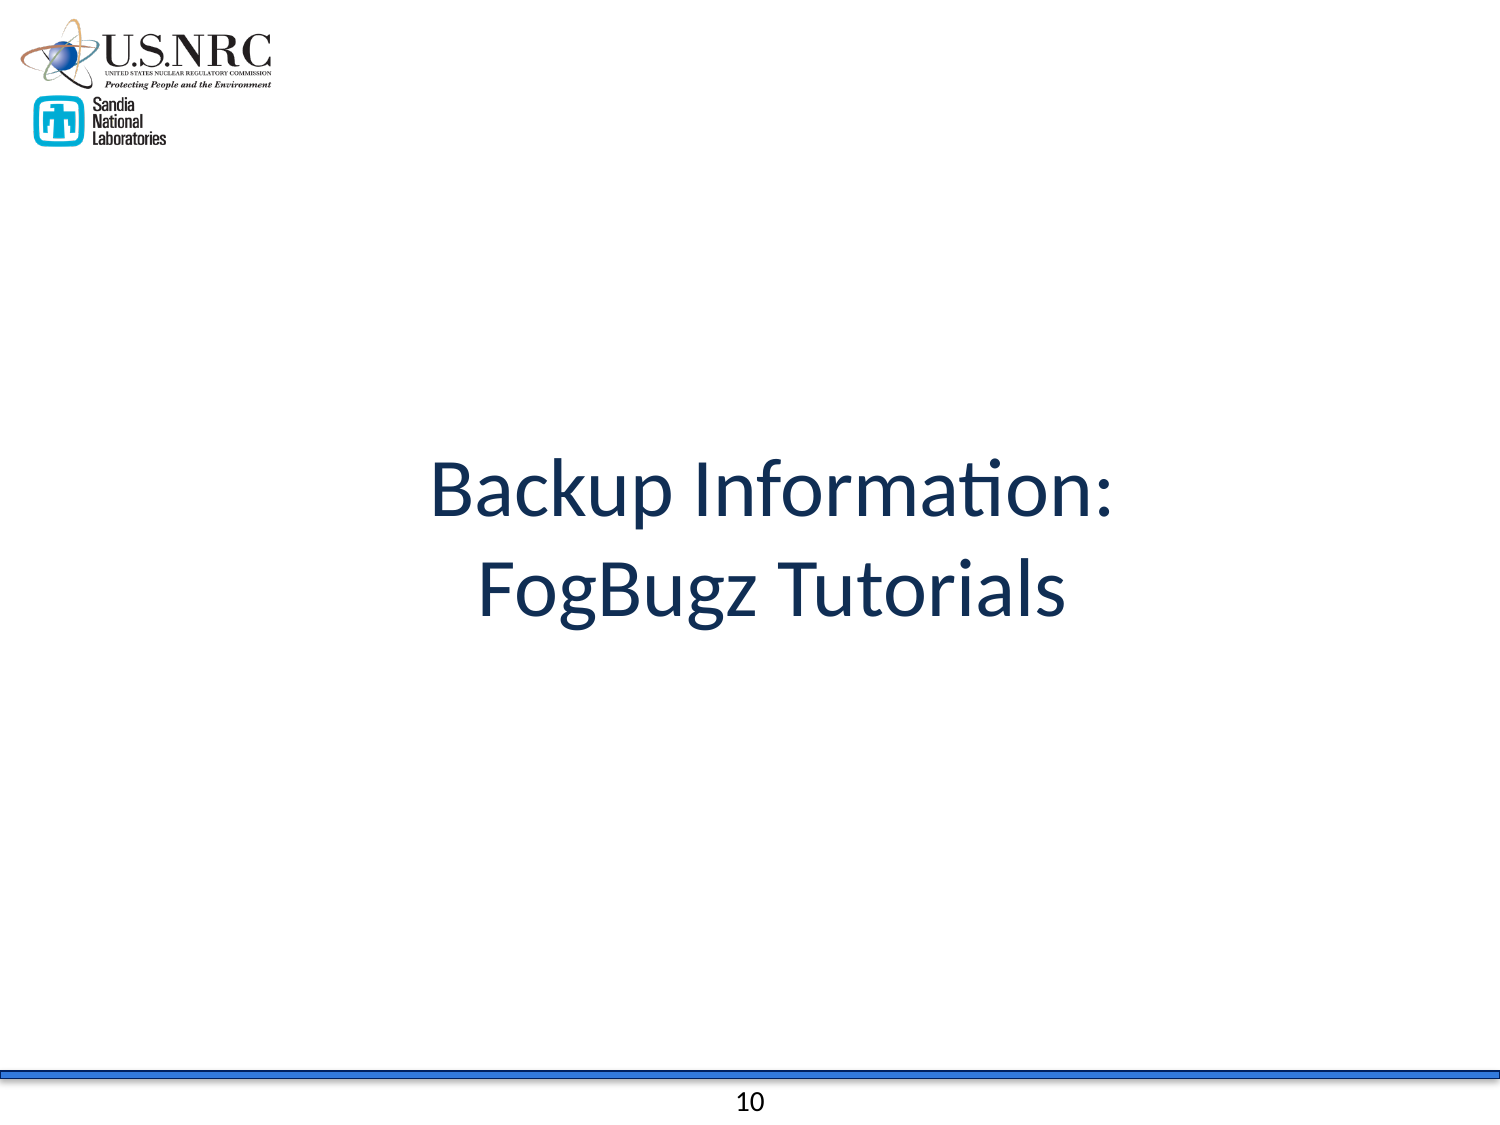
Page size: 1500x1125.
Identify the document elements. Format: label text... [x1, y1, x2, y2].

title Backup Information: FogBugz Tutorials [345, 426, 1200, 540]
footer 10 [512, 1074, 988, 1122]
picture [19, 16, 273, 152]
